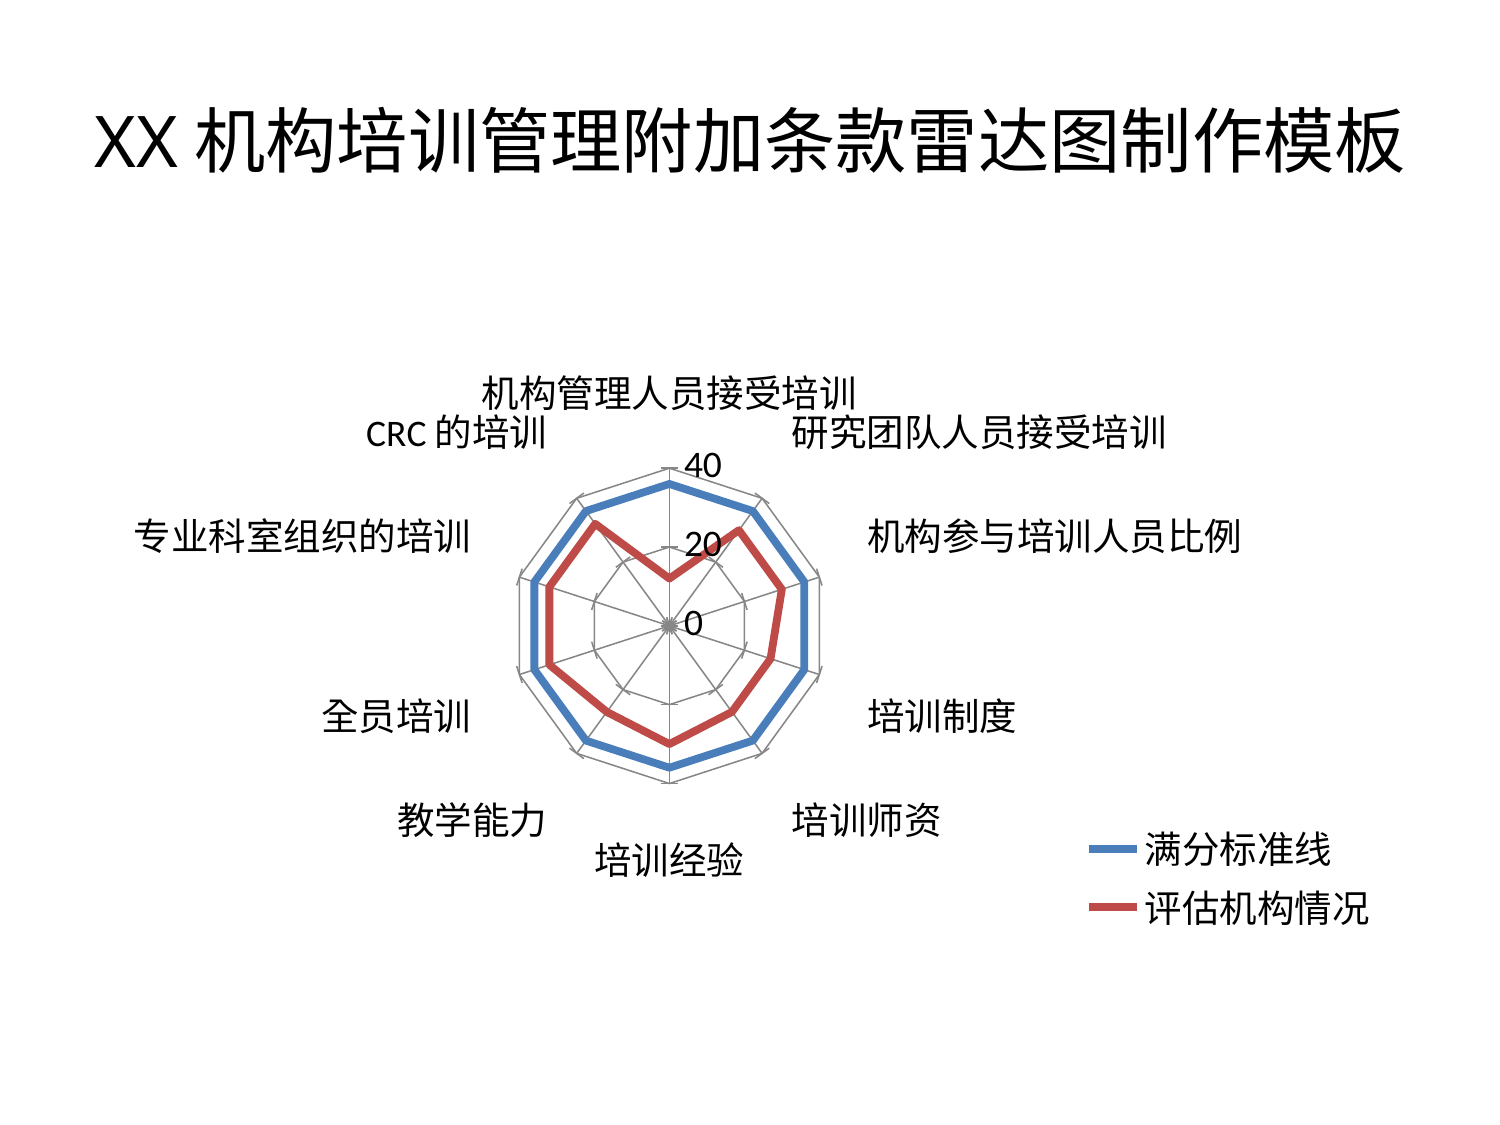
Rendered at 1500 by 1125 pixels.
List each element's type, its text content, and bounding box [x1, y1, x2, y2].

title XX机构培训管理附加条款雷达图制作模板 [75, 45, 1425, 233]
chart [108, 232, 1426, 1020]
